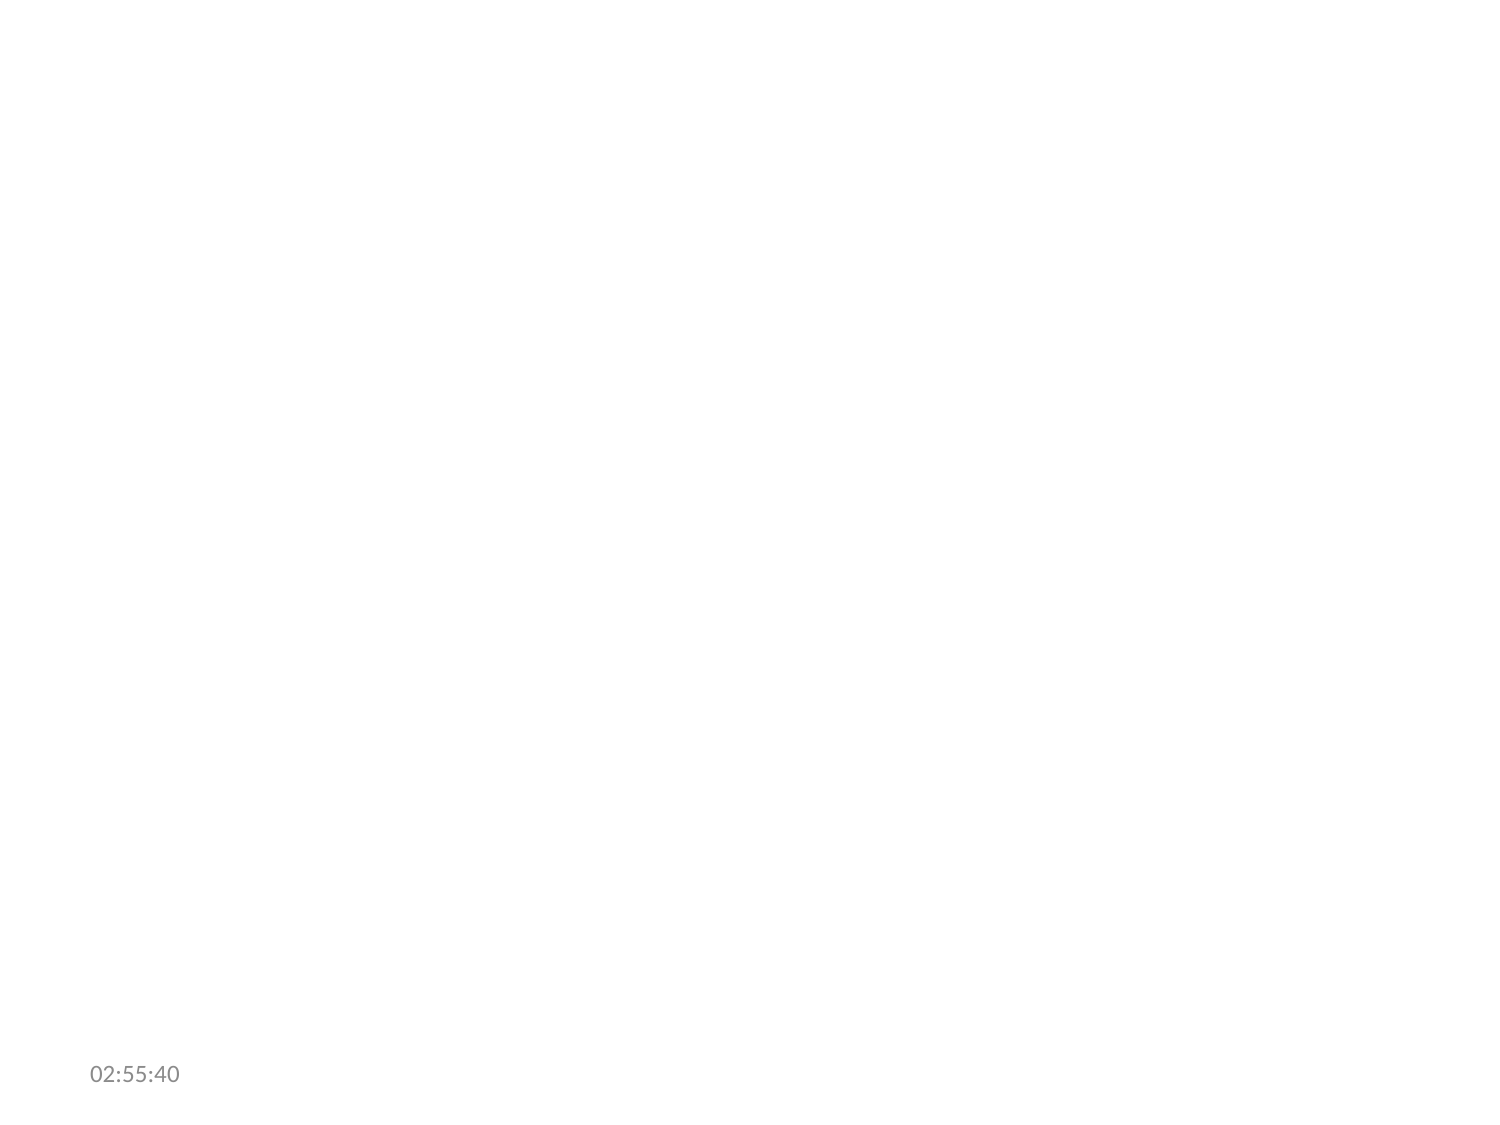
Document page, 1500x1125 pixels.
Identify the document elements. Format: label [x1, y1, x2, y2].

slide_number [75, 1042, 425, 1103]
